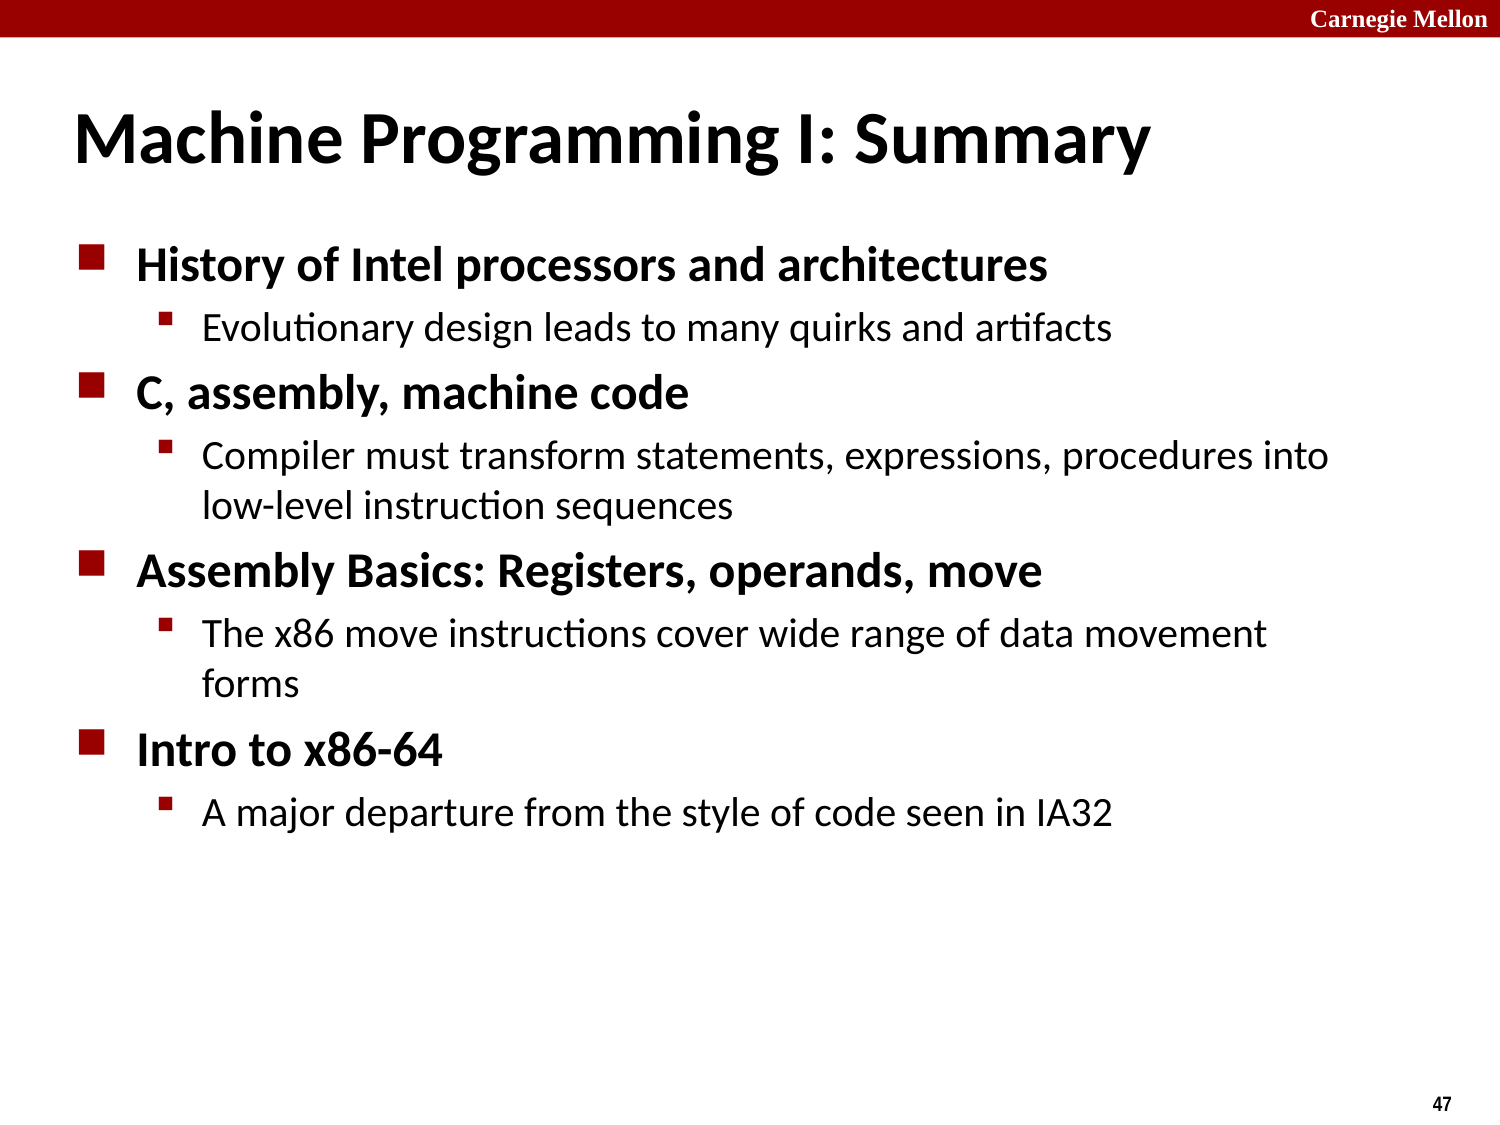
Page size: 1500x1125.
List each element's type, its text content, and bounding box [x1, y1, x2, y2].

title Machine Programming I: Summary [58, 71, 1305, 197]
list History of Intel processors and architectures Evolutionary design leads to many quirks and artifacts C, assembly, machine code Compiler must transform statements, expressions, procedures into low-level instruction sequences Assembly Basics: Registers, operands, move The x86 move instructions cover wide range of data movement forms Intro to x86-64 A major departure from the style of code seen in IA32 [64, 223, 1361, 1040]
